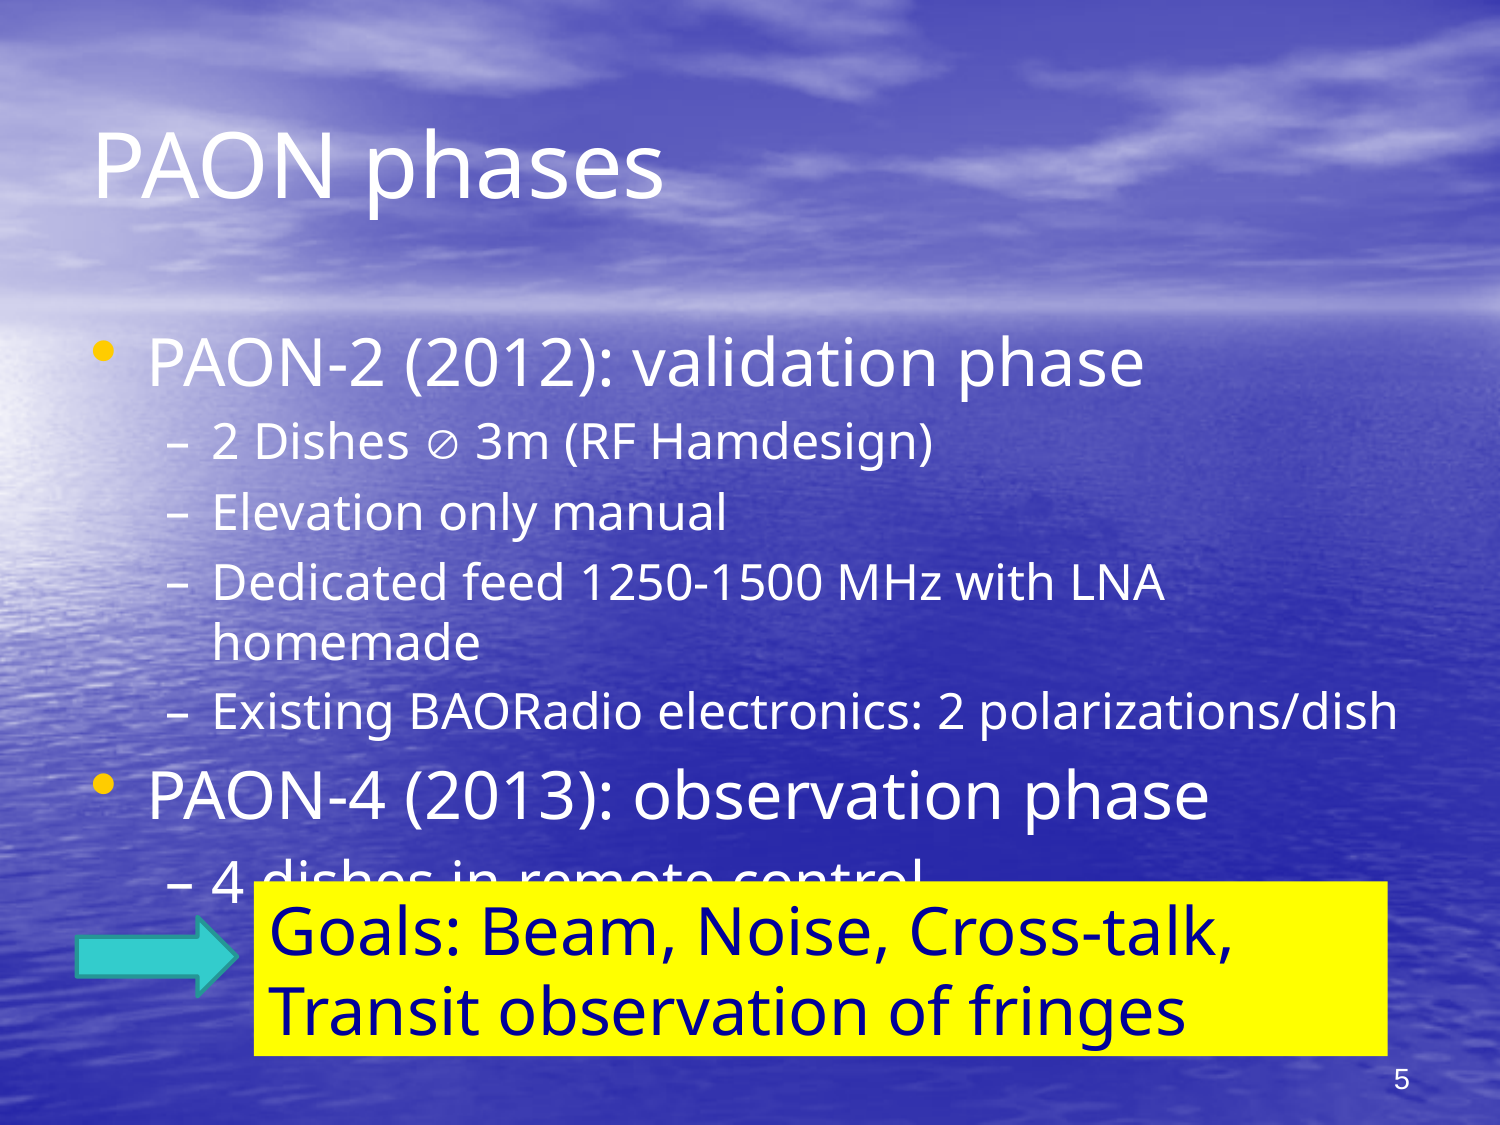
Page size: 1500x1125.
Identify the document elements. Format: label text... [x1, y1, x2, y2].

text_box Goals: Beam, Noise, Cross-talk, Transit observation of fringes [253, 881, 1388, 1057]
title PAON phases [74, 47, 1426, 276]
list PAON-2 (2012): validation phase 2 Dishes  3m (RF Hamdesign) Elevation only manual Dedicated feed 1250-1500 MHz with LNA homemade Existing BAORadio electronics: 2 polarizations/dish PAON-4 (2013): observation phase 4 dishes in remote control [74, 312, 1426, 988]
slide_number 5 [1074, 1024, 1426, 1103]
text_box [74, 914, 240, 999]
